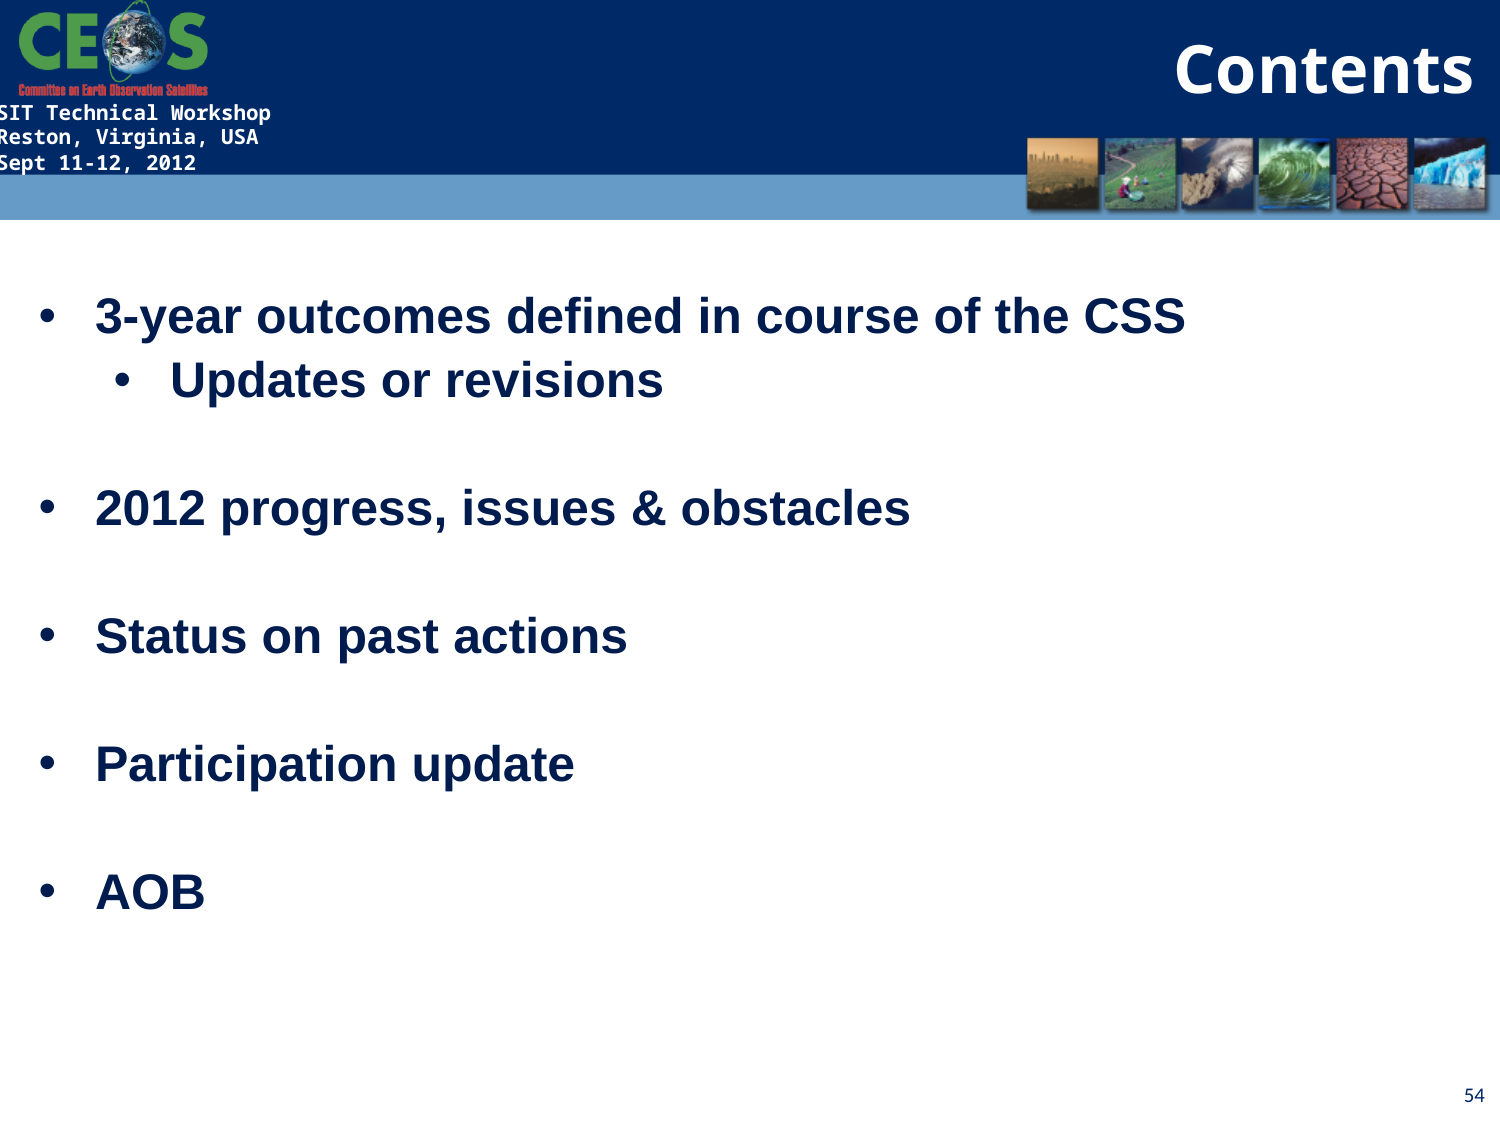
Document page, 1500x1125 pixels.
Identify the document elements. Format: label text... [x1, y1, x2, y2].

slide_number 54 [1473, 1073, 1500, 1125]
text_box 3-year outcomes defined in course of the CSS Updates or revisions 2012 progress, issues & obstacles Status on past actions Participation update AOB [24, 283, 1473, 1125]
title Contents [216, 16, 1491, 117]
picture [0, 0, 1500, 220]
